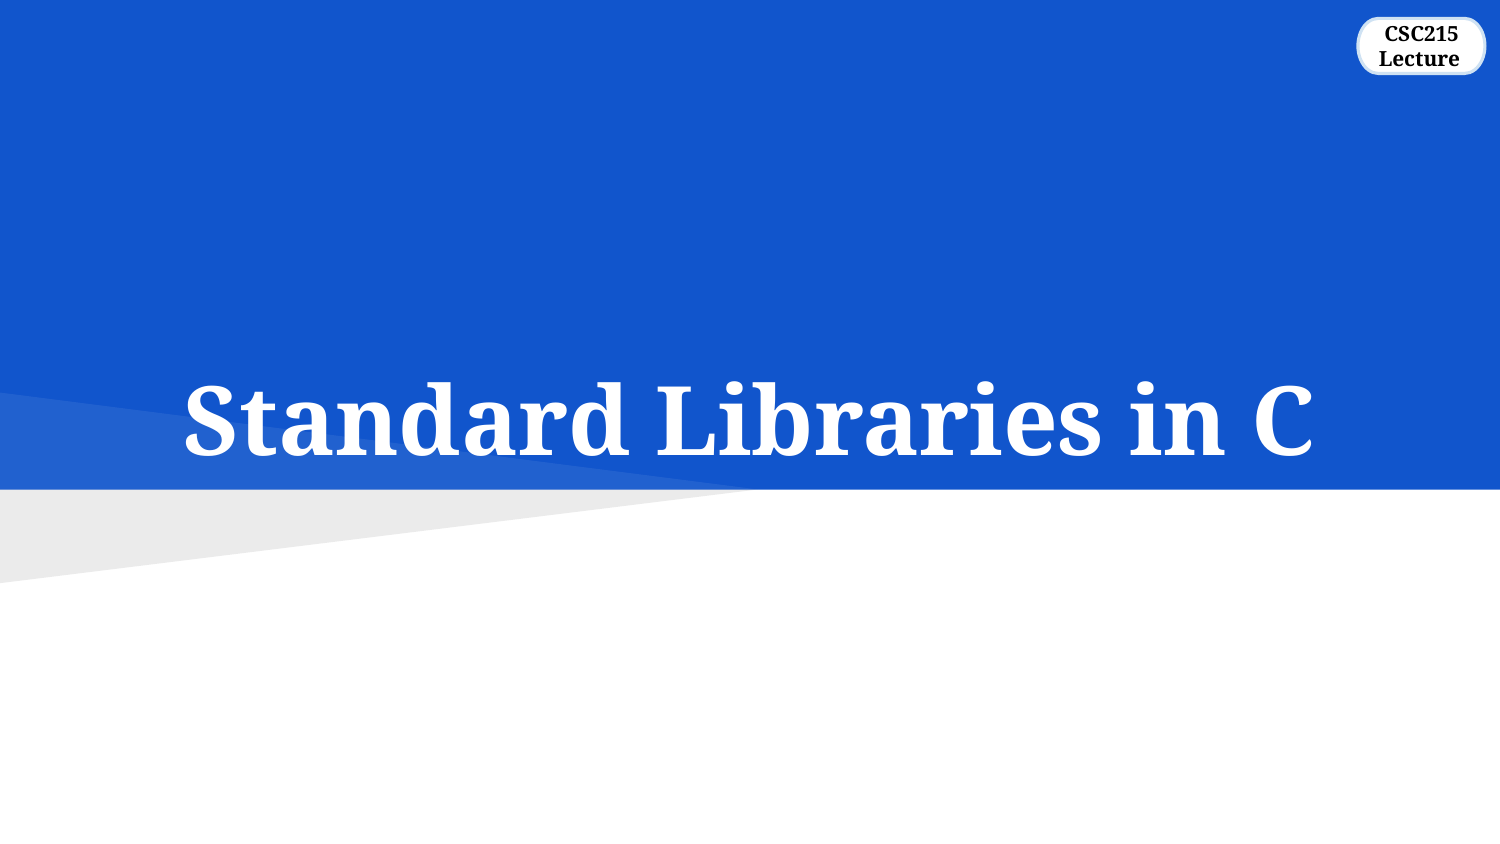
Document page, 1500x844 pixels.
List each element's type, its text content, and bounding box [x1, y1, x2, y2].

title Standard Libraries in C [112, 286, 1388, 490]
text_box CSC215 Lecture [1357, 18, 1485, 74]
